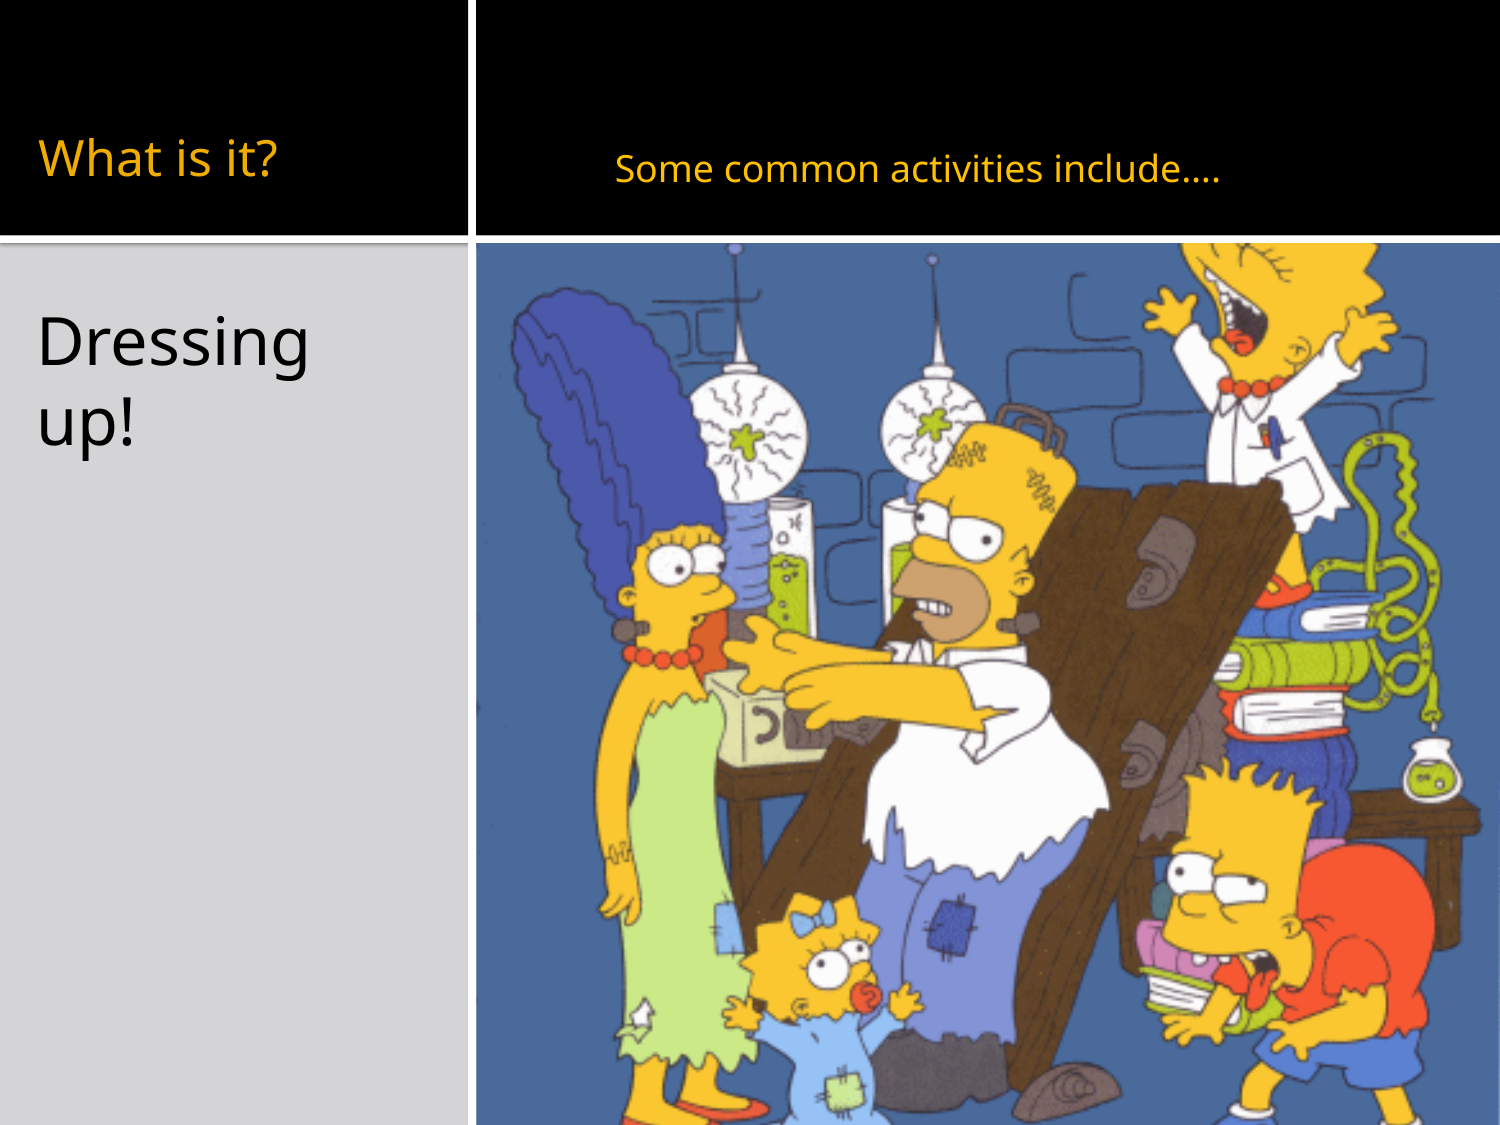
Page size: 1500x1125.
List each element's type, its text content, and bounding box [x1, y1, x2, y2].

text_box Some common activities include…. [599, 137, 1263, 198]
list Dressing up! [26, 283, 433, 1034]
title What is it? [26, 25, 442, 186]
picture [476, 243, 1500, 1125]
